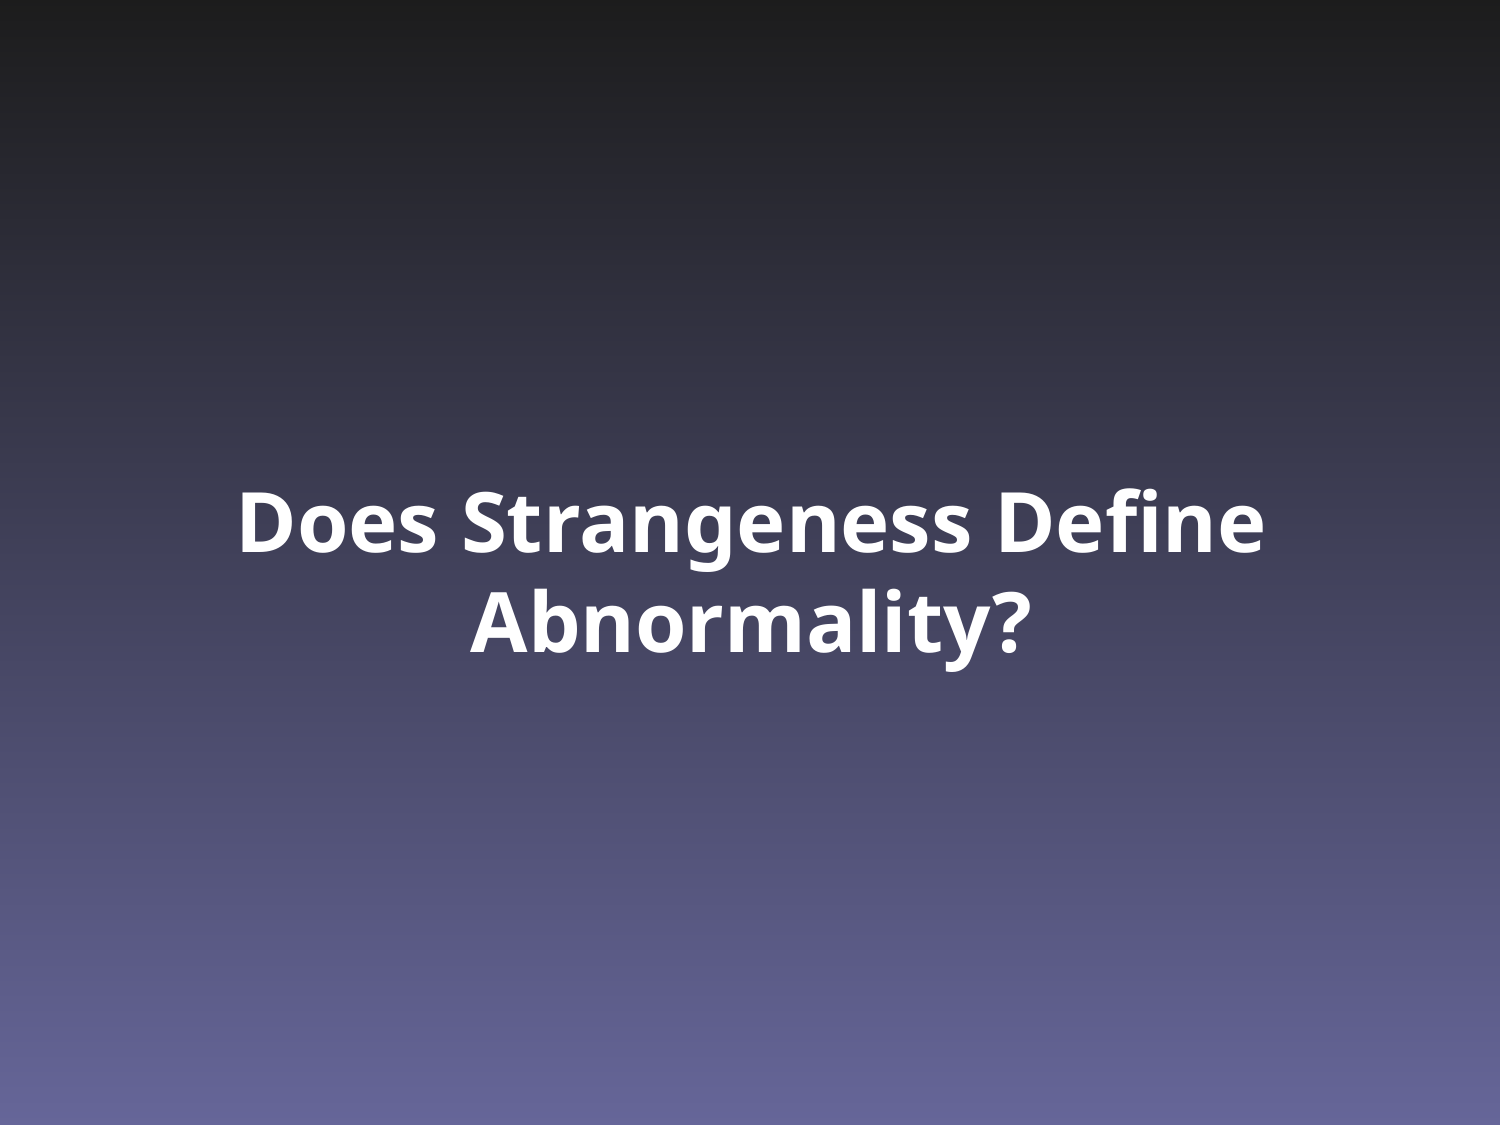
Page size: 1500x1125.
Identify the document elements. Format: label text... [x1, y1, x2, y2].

title Does Strangeness Define Abnormality? [76, 455, 1428, 682]
